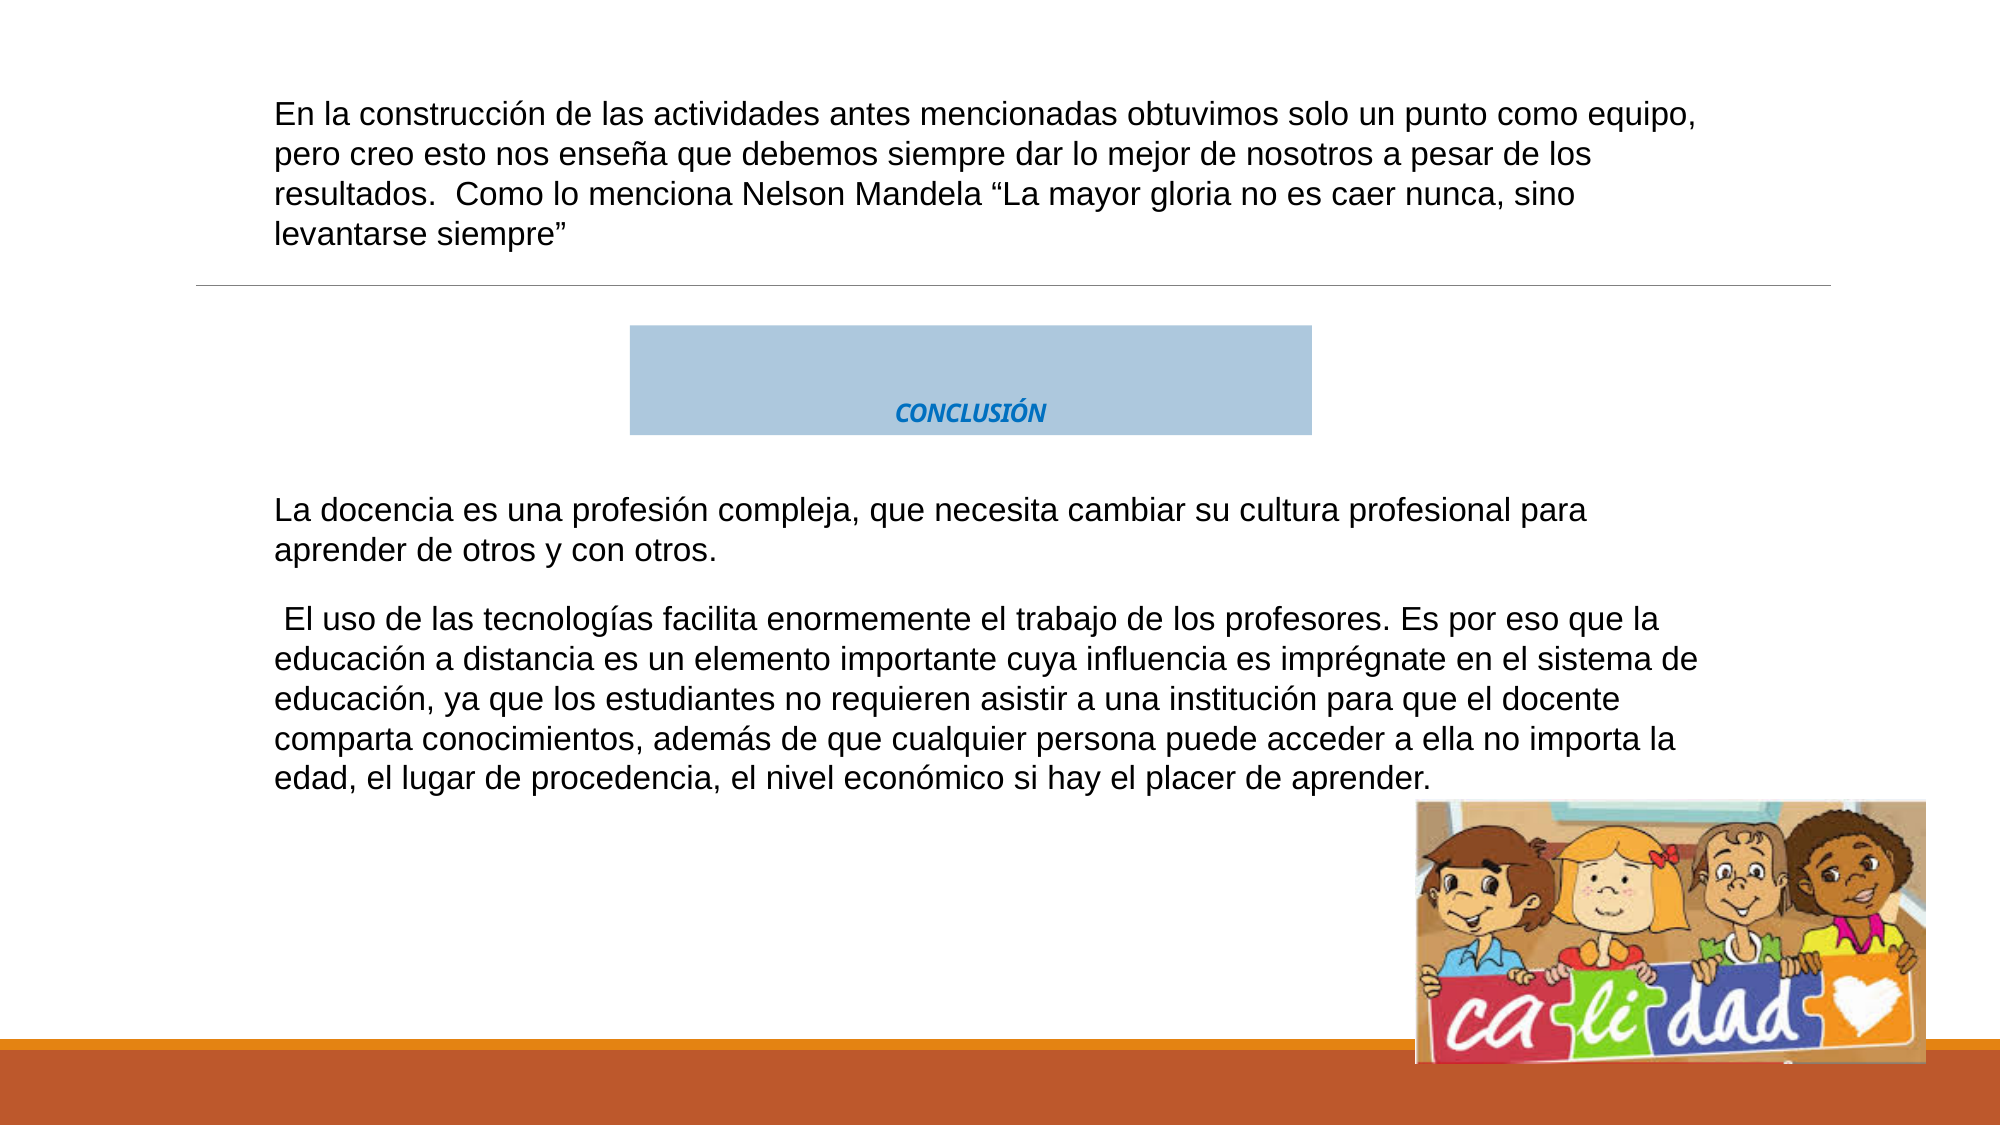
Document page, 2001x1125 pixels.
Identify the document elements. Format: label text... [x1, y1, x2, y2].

picture [1414, 799, 1926, 1065]
list En la construcción de las actividades antes mencionadas obtuvimos solo un punto como equipo, pero creo esto nos enseña que debemos siempre dar lo mejor de nosotros a pesar de los resultados. Como lo menciona Nelson Mandela “La mayor gloria no es caer nunca, sino levantarse siempre” La docencia es una profesión compleja, que necesita cambiar su cultura profesional para aprender de otros y con otros. El uso de las tecnologías facilita enormemente el trabajo de los profesores. Es por eso que la educación a distancia es un elemento importante cuya influencia es imprégnate en el sistema de educación, ya que los estudiantes no requieren asistir a una institución para que el docente comparta conocimientos, además de que cualquier persona puede acceder a ella no importa la edad, el lugar de procedencia, el nivel económico si hay el placer de aprender. [259, 85, 1725, 932]
text_box CONCLUSIÓN [629, 325, 1312, 436]
